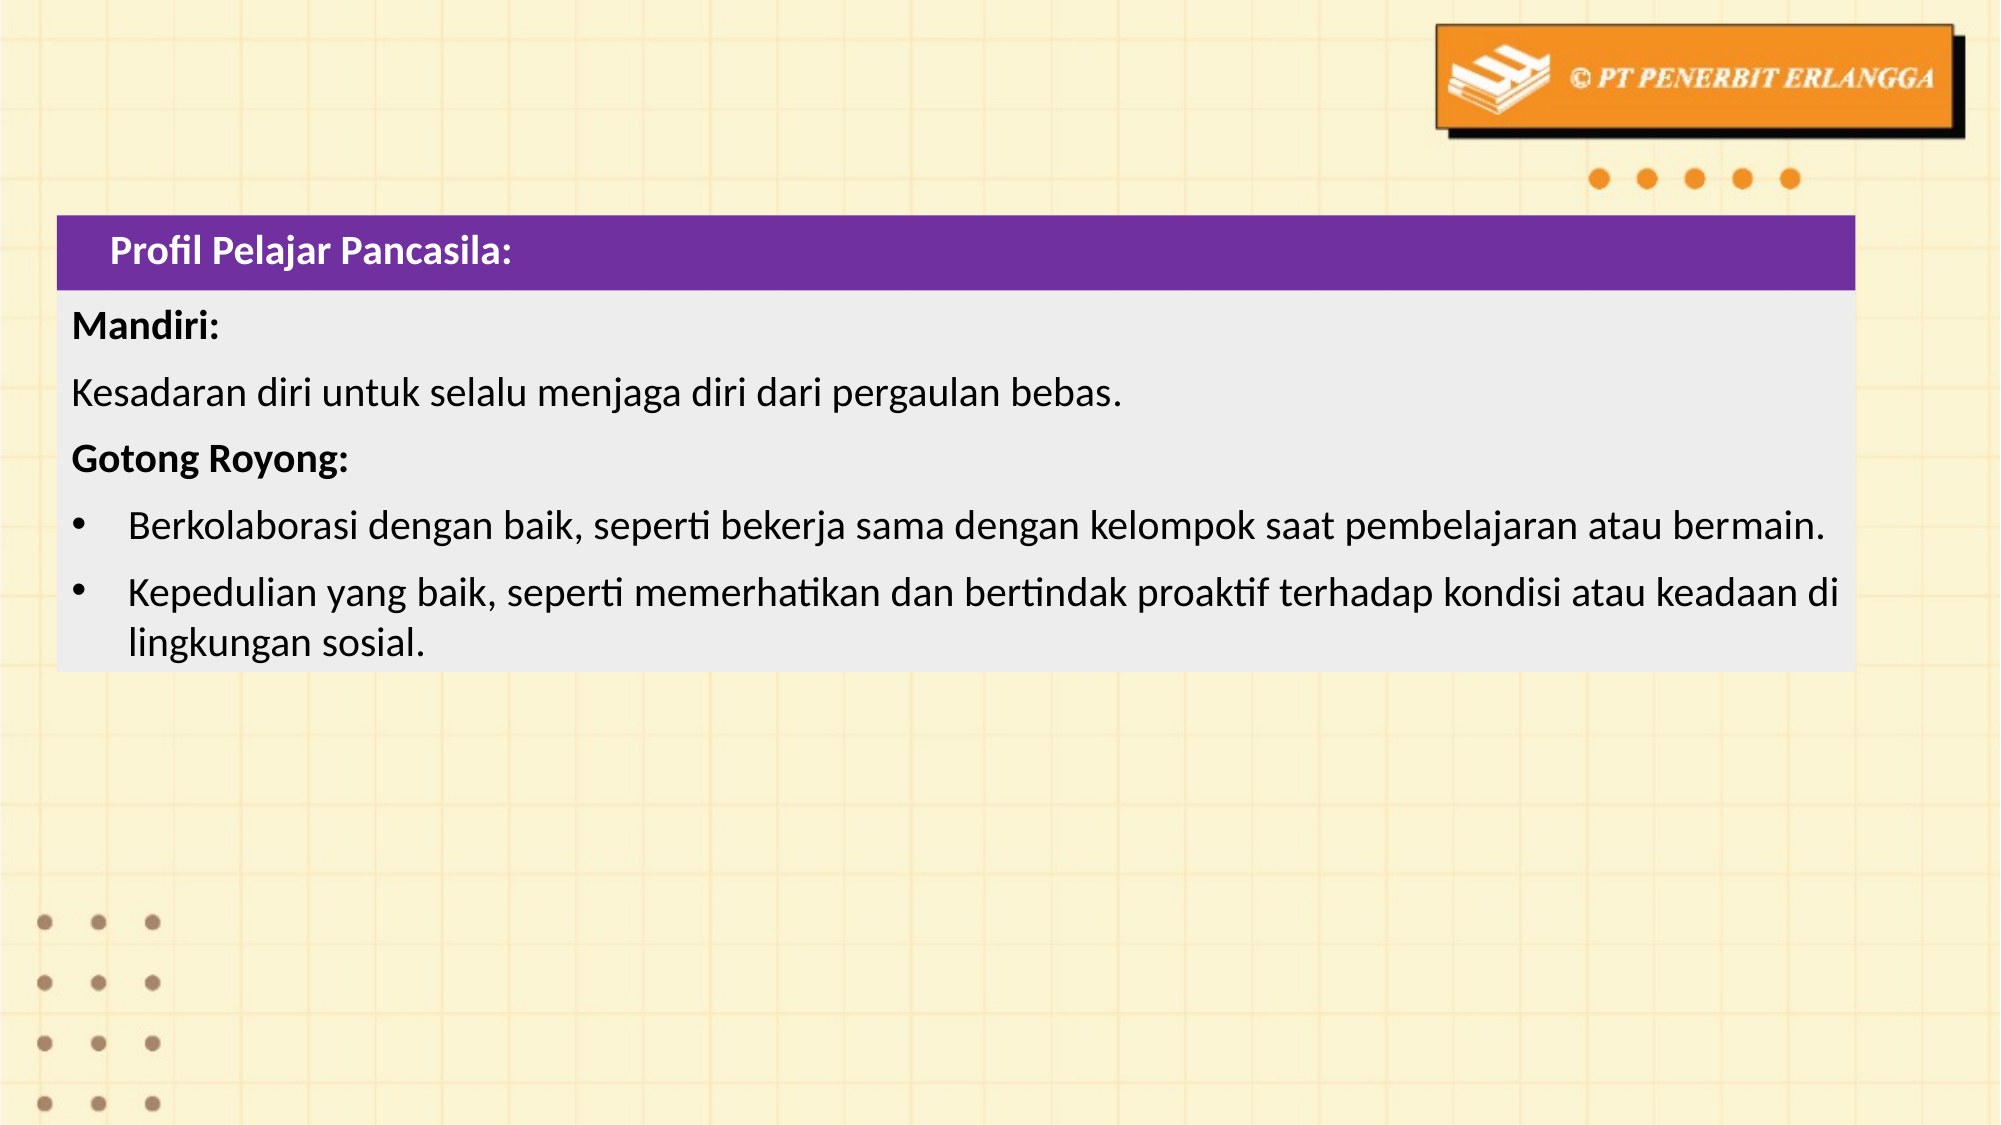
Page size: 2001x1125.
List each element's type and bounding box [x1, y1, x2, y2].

text_box [56, 215, 1856, 676]
picture [0, 0, 2000, 1125]
